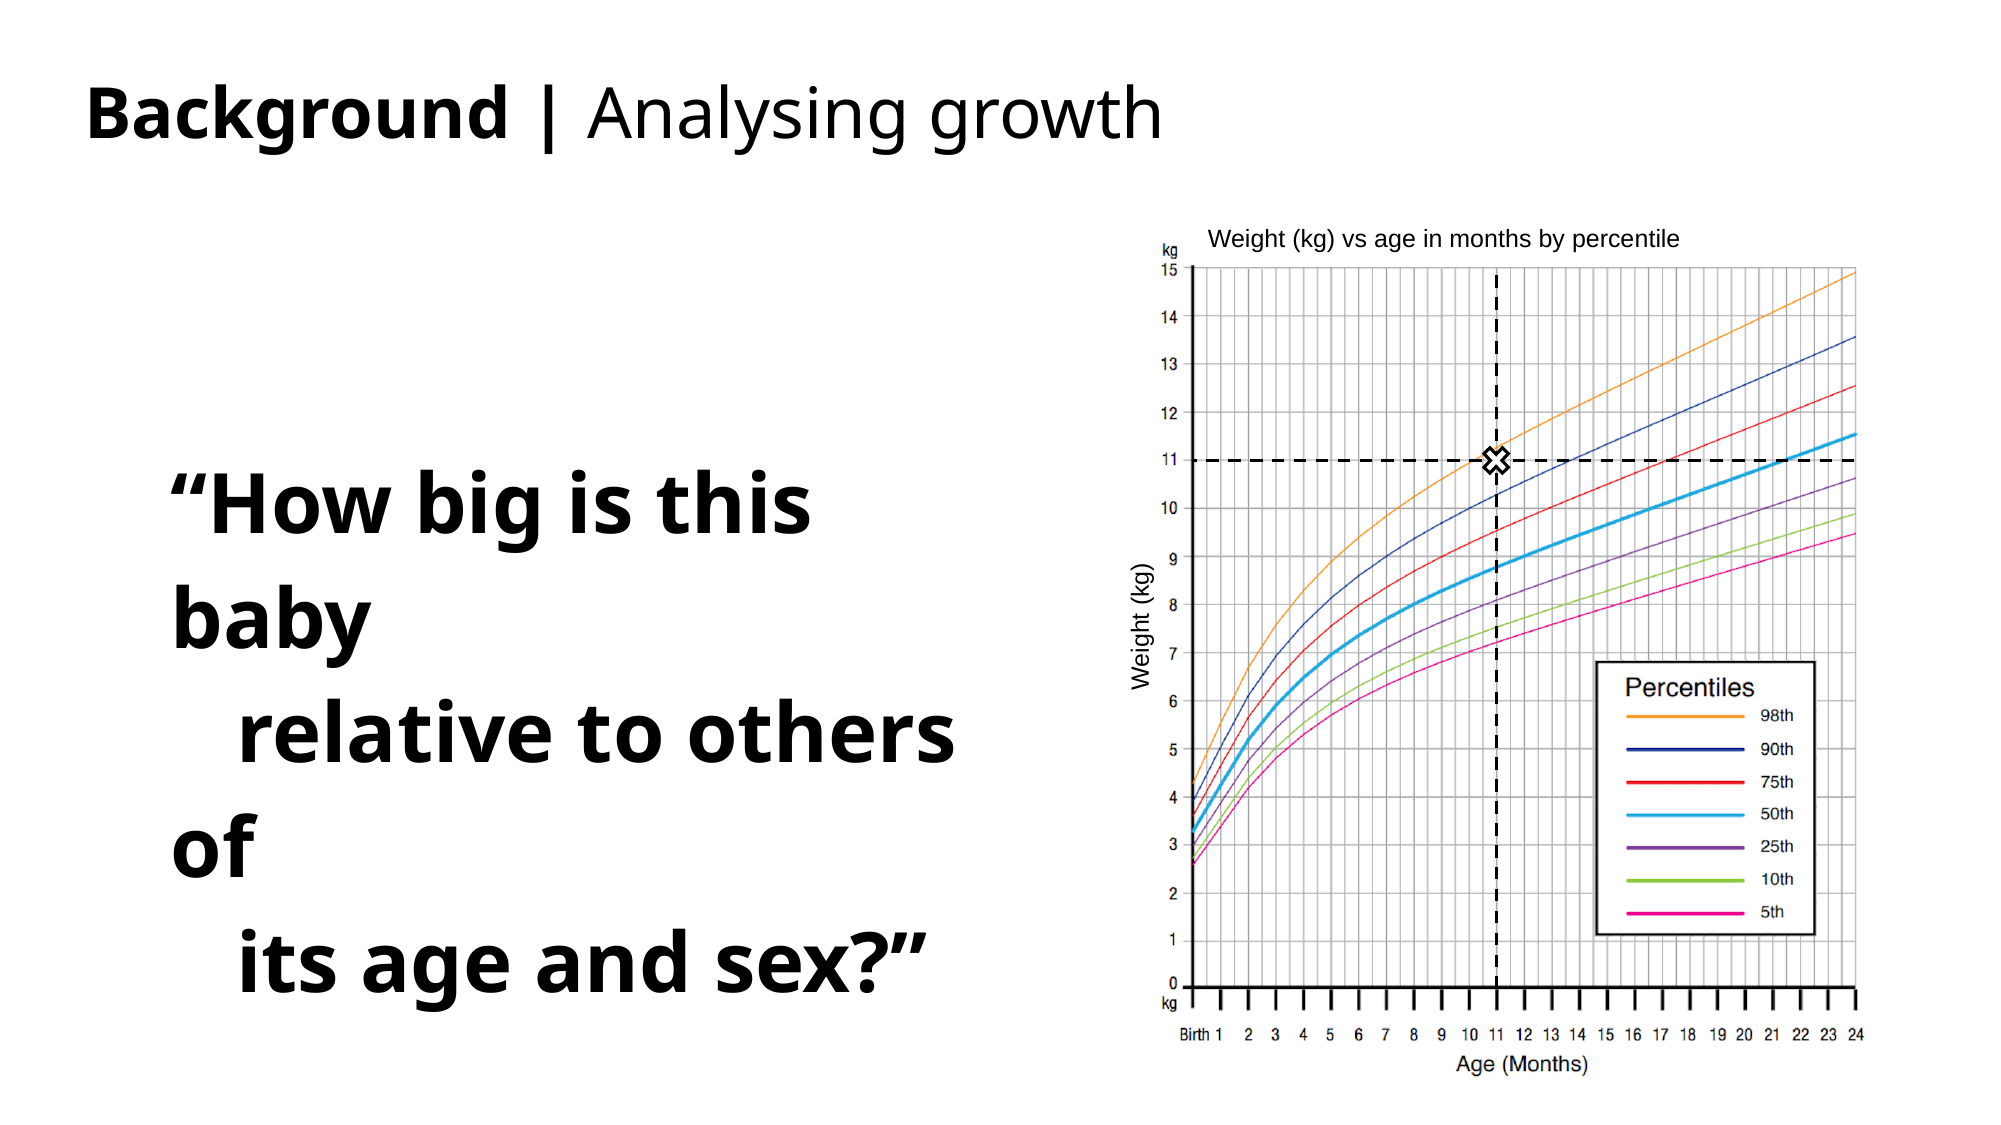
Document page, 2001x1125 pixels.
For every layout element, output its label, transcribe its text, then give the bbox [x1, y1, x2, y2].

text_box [1116, 215, 1865, 1077]
title Background | Analysing growth [64, 48, 1928, 174]
list “How big is this baby relative to others of its age and sex?” [123, 414, 1019, 805]
